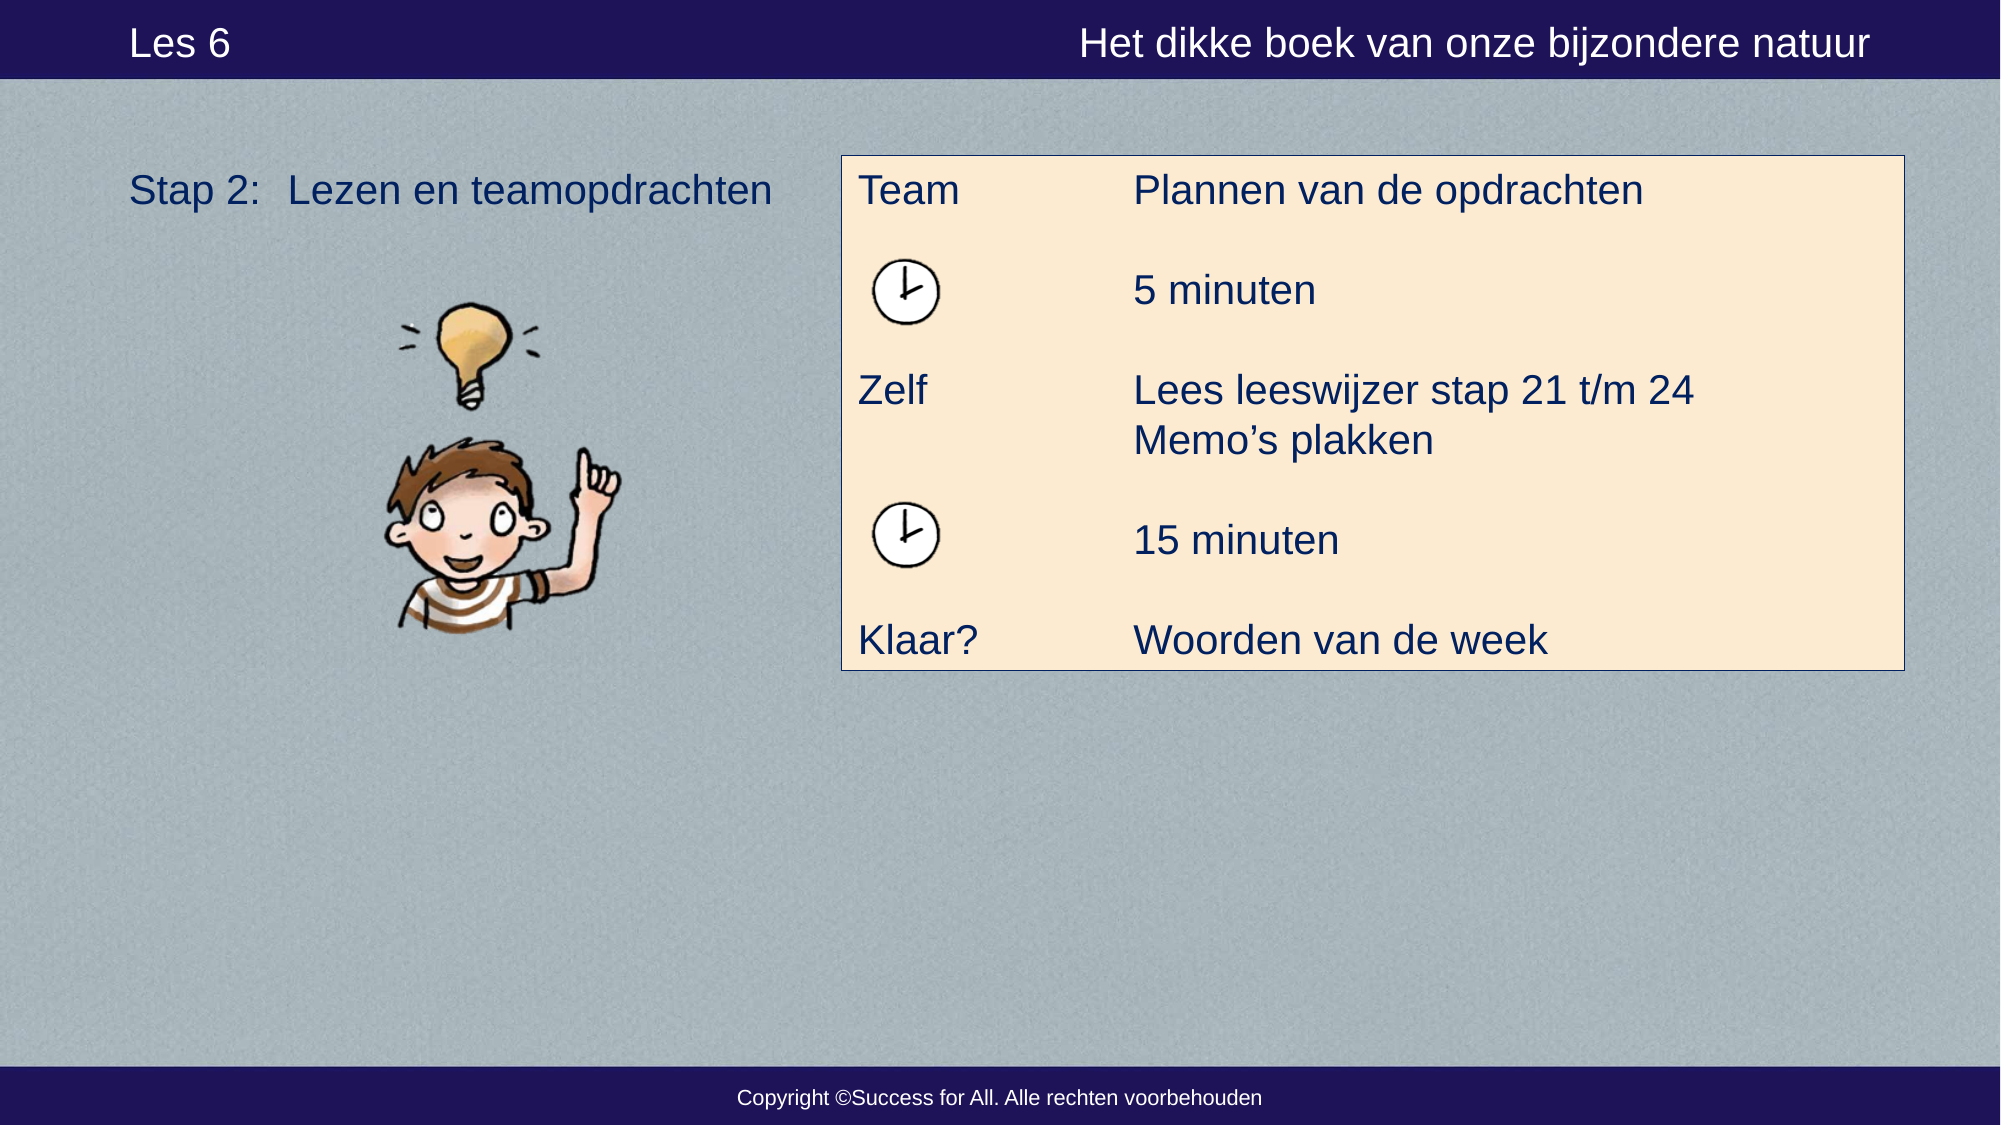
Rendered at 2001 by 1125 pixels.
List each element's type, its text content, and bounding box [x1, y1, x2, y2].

text_box Copyright ©Success for All. Alle rechten voorbehouden [0, 1076, 2000, 1125]
text_box Stap 2: Lezen en teamopdrachten [114, 155, 841, 271]
picture [0, 0, 2001, 1125]
text_box Het dikke boek van onze bijzondere natuur [999, 8, 1886, 73]
text_box Team Plannen van de opdrachten 5 minuten Zelf Lees leeswijzer stap 21 t/m 24 Memo’s plakken 15 minuten Klaar? Woorden van de week [841, 155, 1905, 671]
text_box Les 6 [114, 8, 354, 73]
